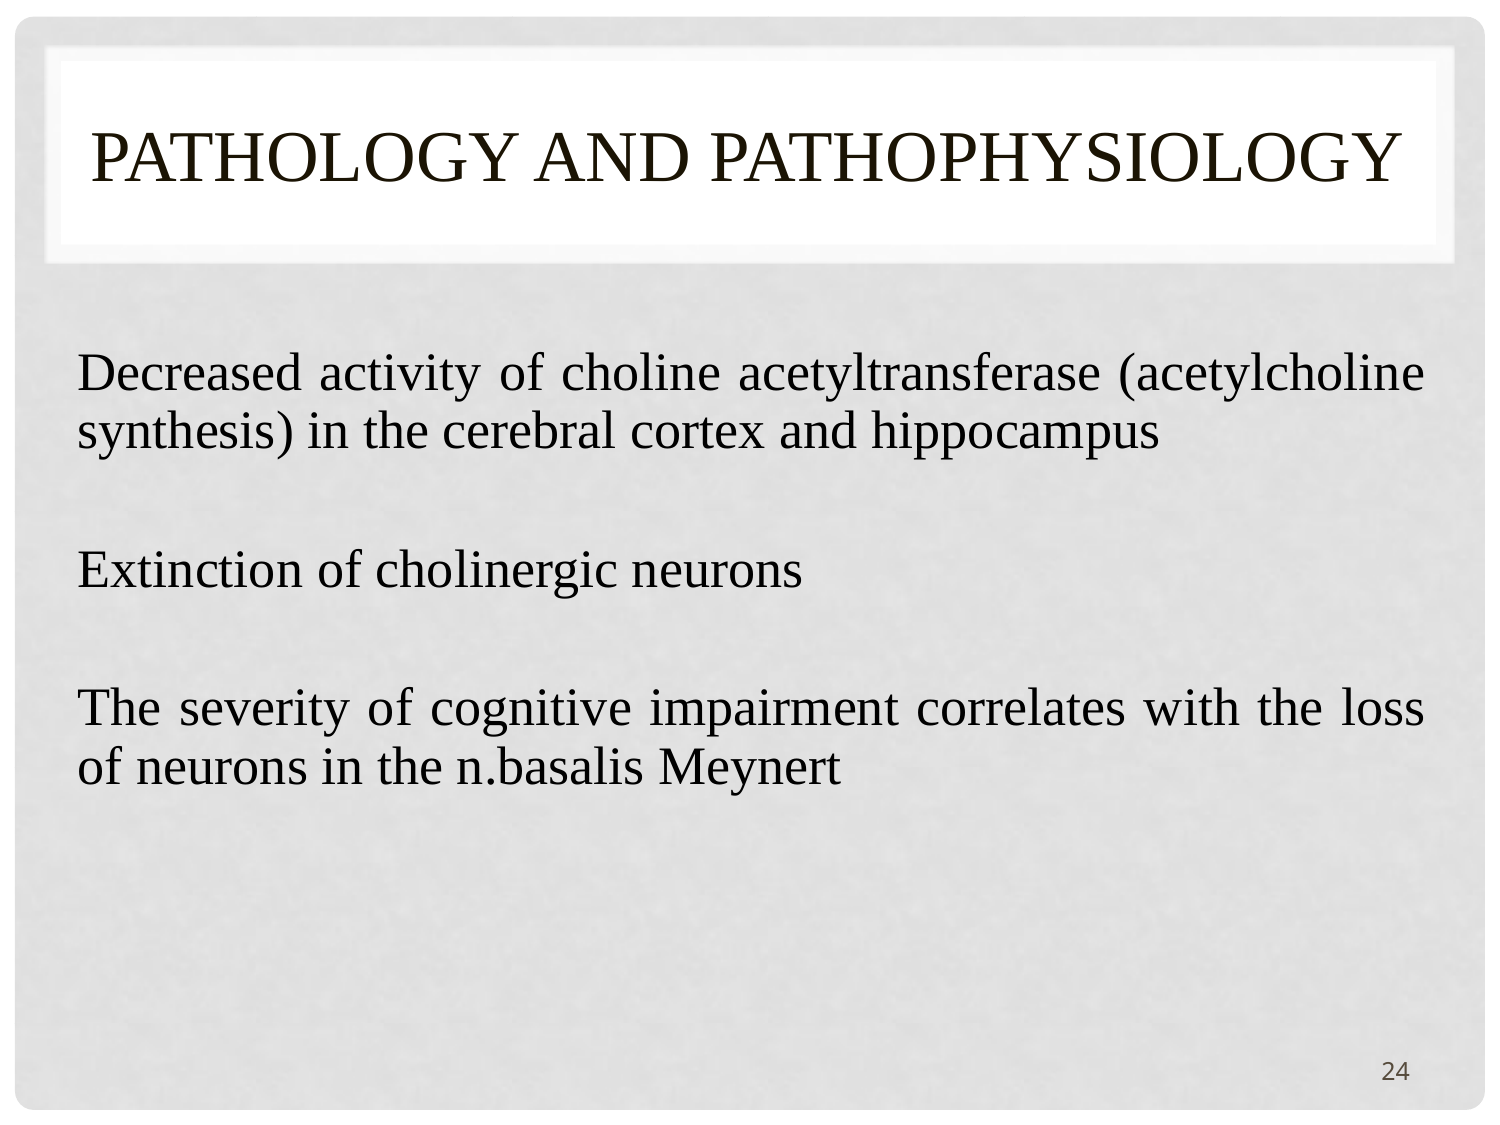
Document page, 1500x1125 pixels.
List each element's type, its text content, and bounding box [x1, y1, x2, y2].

title pathology and pathophysiology [69, 66, 1425, 238]
text_box Decreased activity of choline acetyltransferase (acetylcholine synthesis) in the cerebral cortex and hippocampus Extinction of cholinergic neurons The severity of cognitive impairment correlates with the loss of neurons in the n.basalis Meynert [62, 335, 1442, 1079]
slide_number 24 [1074, 1042, 1425, 1103]
